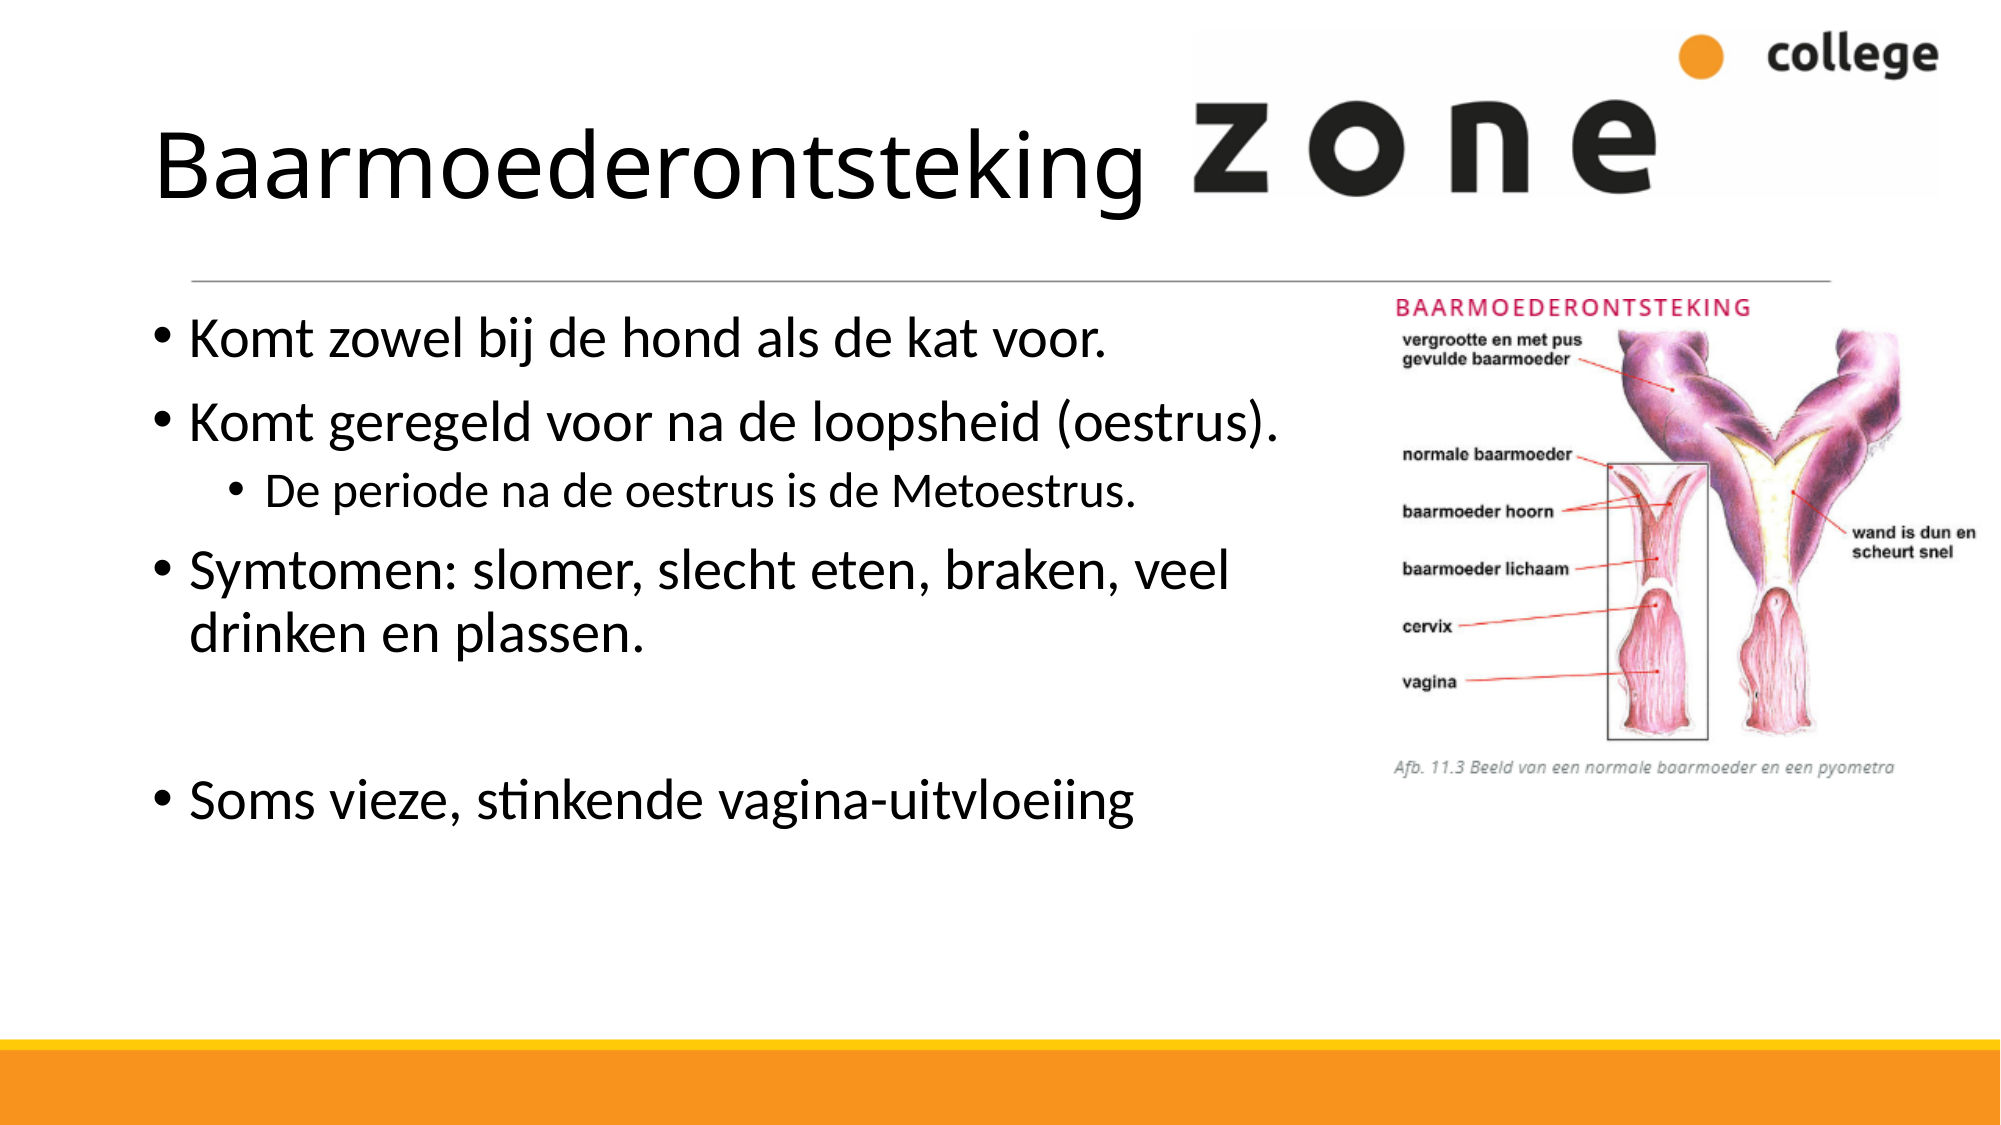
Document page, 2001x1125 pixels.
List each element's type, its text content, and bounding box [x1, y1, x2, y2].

picture [0, 0, 2001, 1125]
title Baarmoederontsteking [137, 59, 1863, 278]
list Komt zowel bij de hond als de kat voor. Komt geregeld voor na de loopsheid (oestrus). De periode na de oestrus is de Metoestrus. Symtomen: slomer, slecht eten, braken, veel drinken en plassen. Soms vieze, stinkende vagina-uitvloeiing [137, 299, 1361, 1014]
